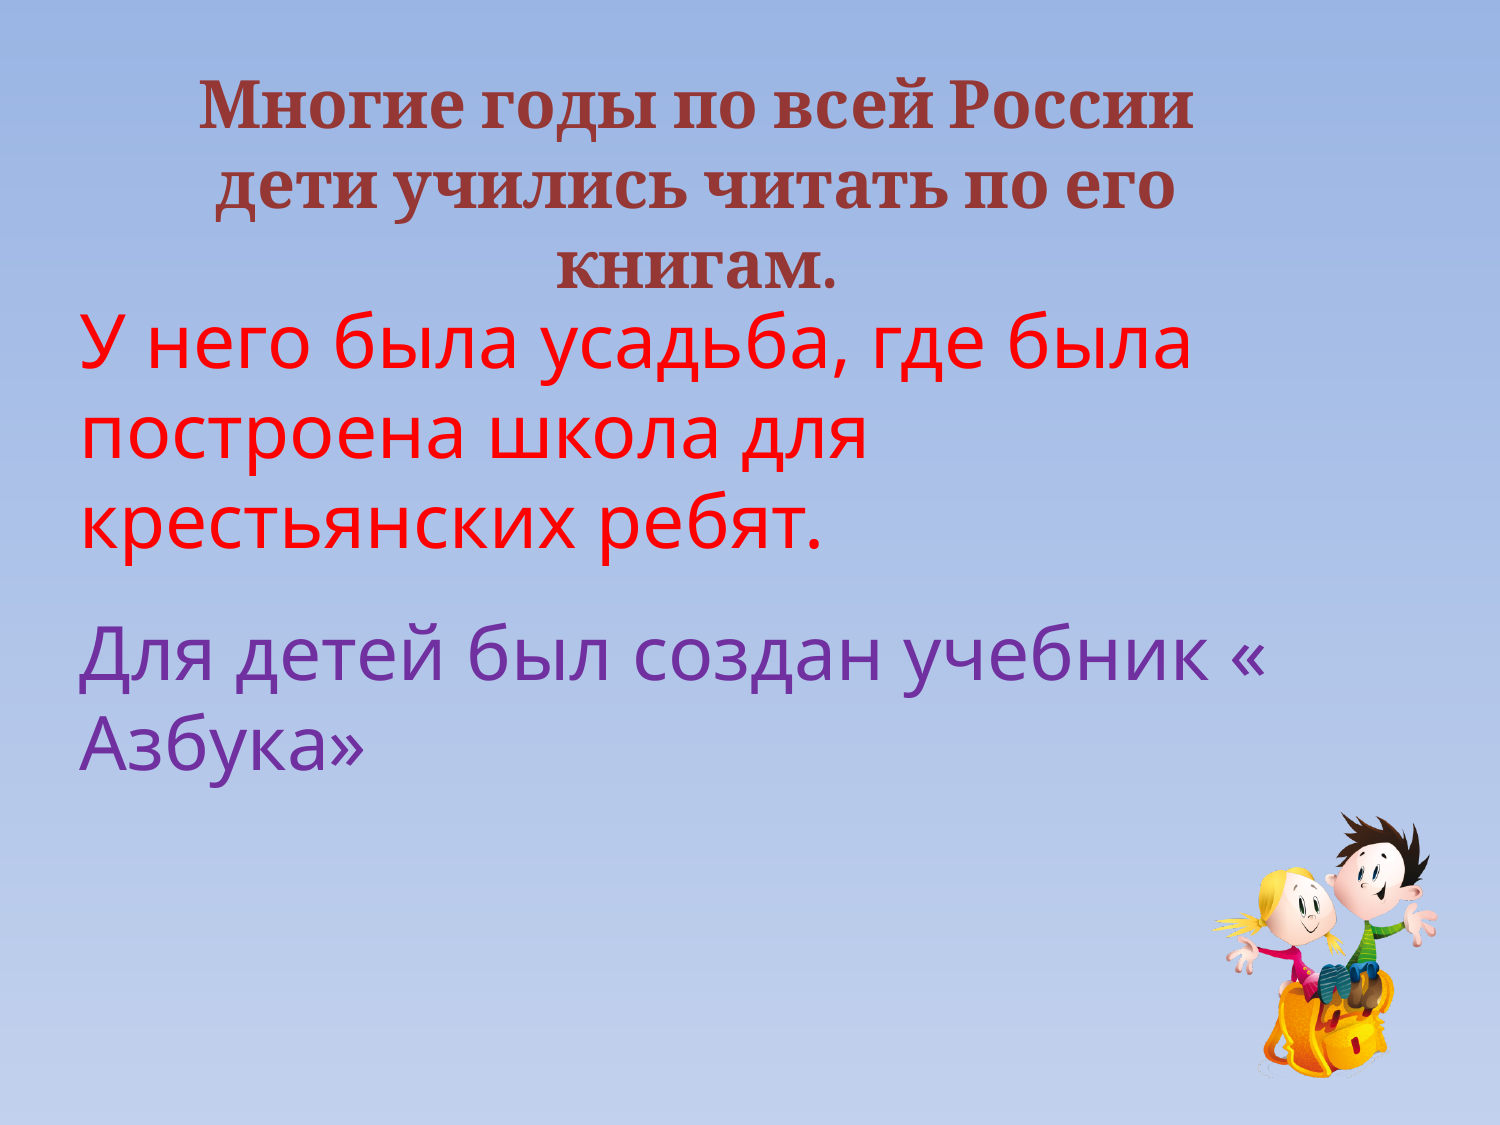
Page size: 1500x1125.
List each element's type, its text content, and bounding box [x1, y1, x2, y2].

text_box Многие годы по всей России дети учились читать по его книгам. [135, 54, 1258, 286]
text_box У него была усадьба, где была построена школа для крестьянских ребят. [64, 286, 1351, 597]
picture [1196, 808, 1464, 1078]
text_box Для детей был создан учебник « Азбука» [64, 597, 1396, 883]
